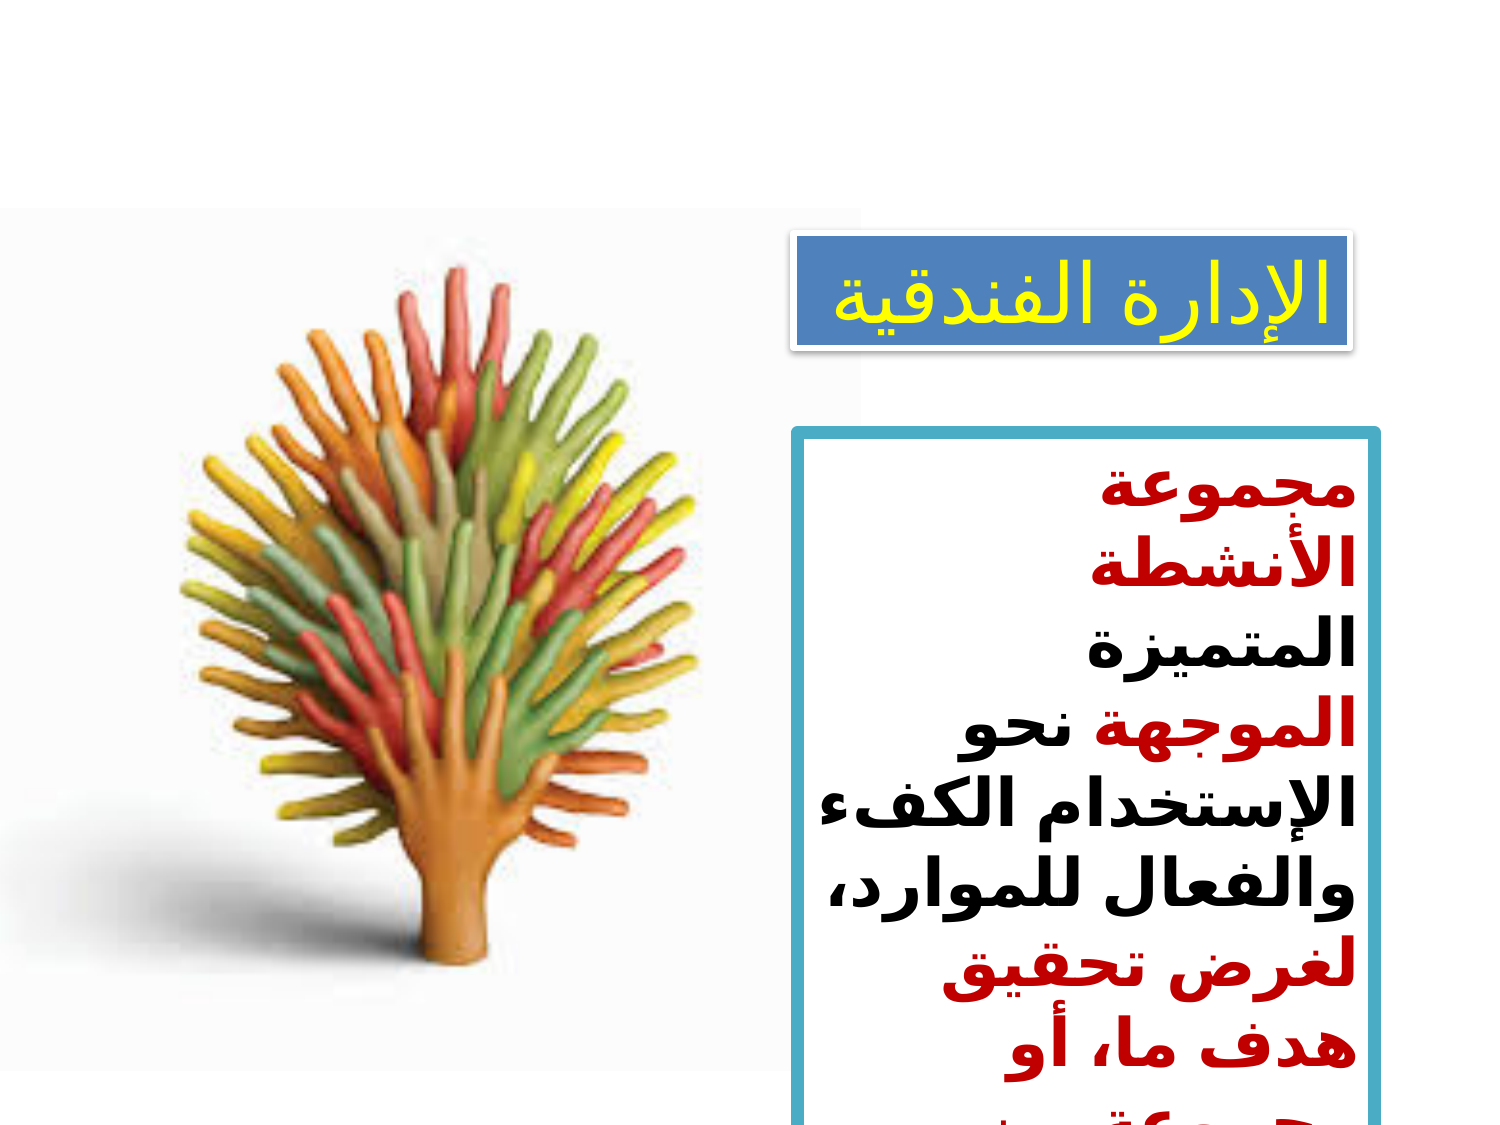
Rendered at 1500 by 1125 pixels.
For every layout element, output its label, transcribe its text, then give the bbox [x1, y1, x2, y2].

picture [0, 207, 862, 1072]
text_box مجموعة الأنشطة المتميزة الموجهة نحو الإستخدام الكفء والفعال للموارد، لغرض تحقيق هدف ما، أو مجموعة من الأهداف. [795, 430, 1377, 1125]
text_box الإدارة الفندقية [866, 230, 1353, 351]
